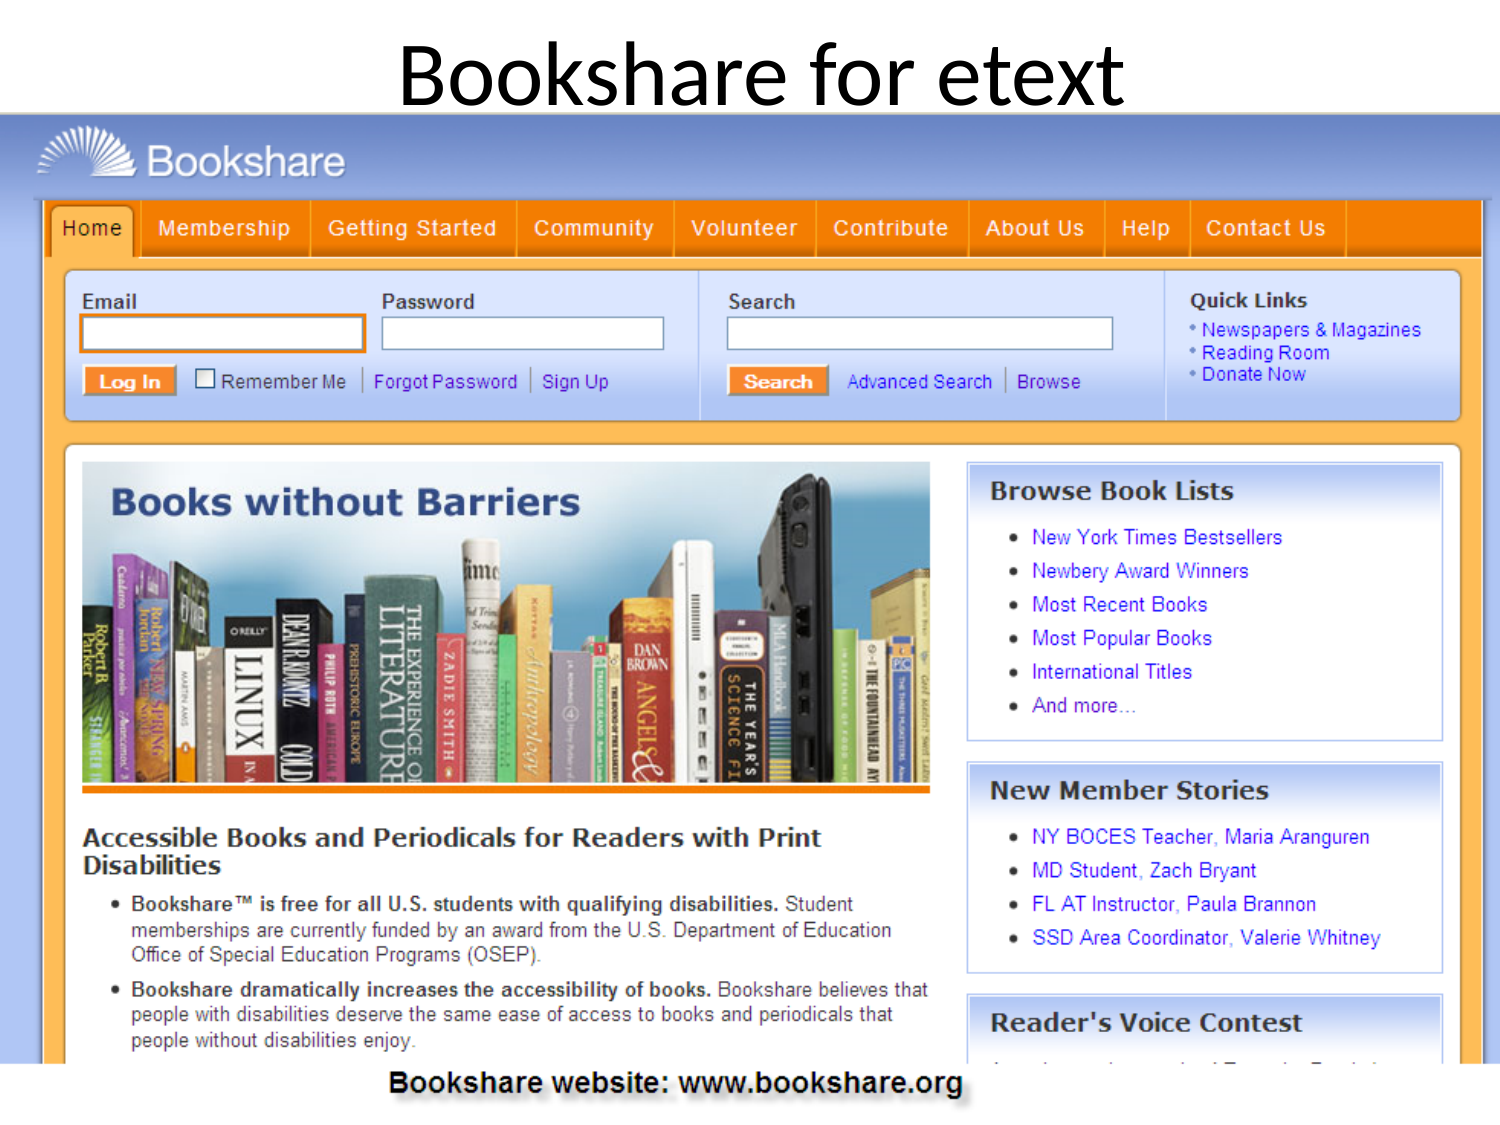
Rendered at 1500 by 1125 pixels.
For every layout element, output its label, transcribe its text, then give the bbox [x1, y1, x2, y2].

picture [0, 112, 1500, 1114]
title Bookshare for etext [125, 0, 1400, 110]
